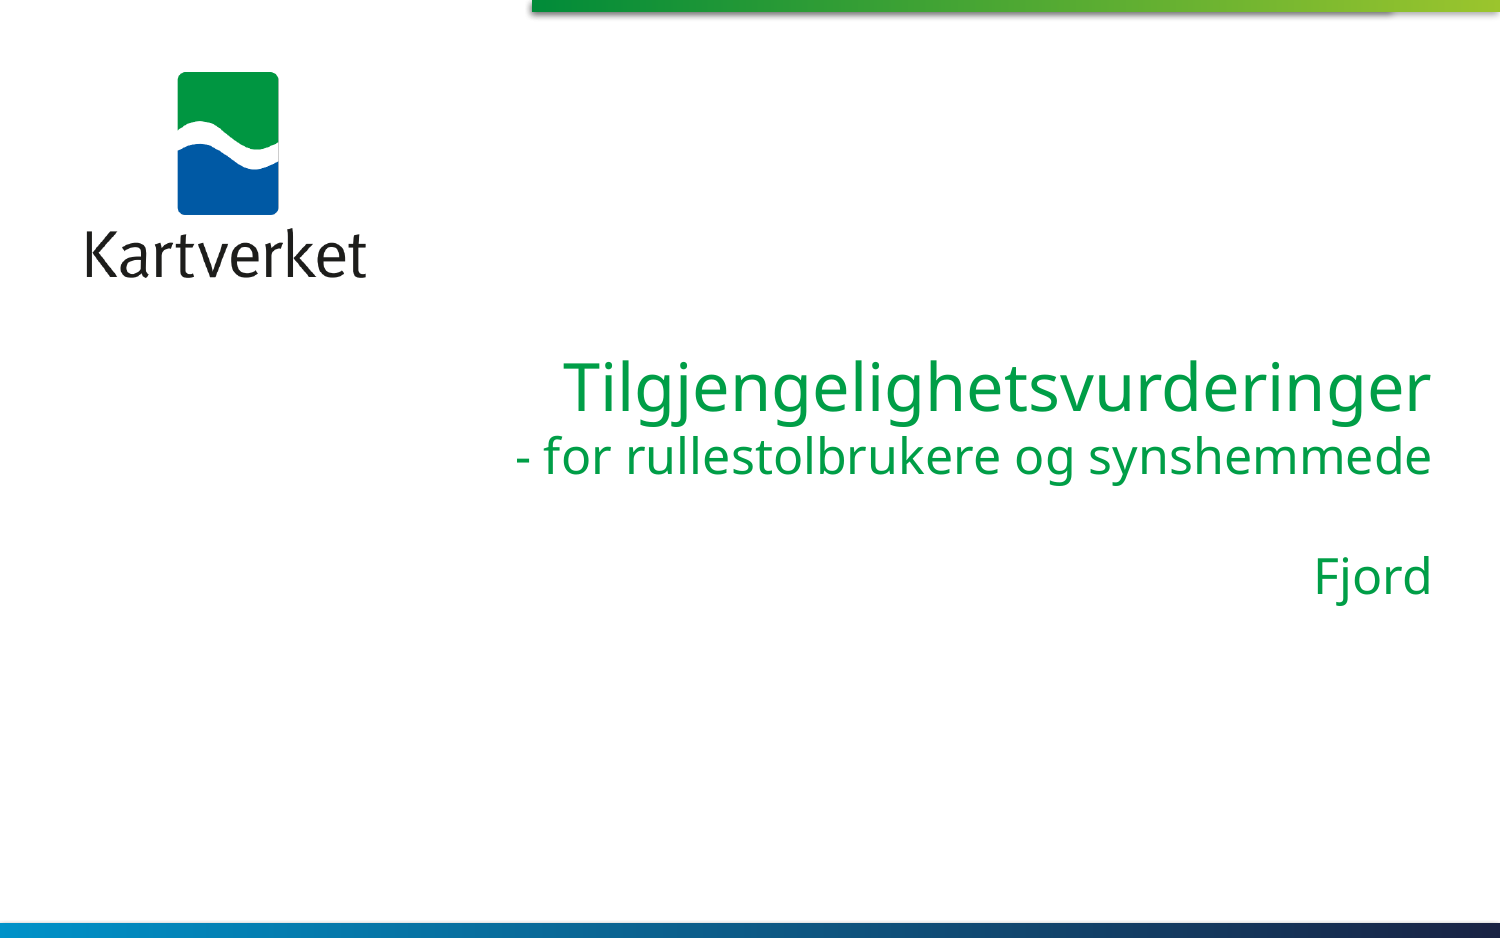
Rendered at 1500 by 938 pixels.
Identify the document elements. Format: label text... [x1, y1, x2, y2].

text_box Tilgjengelighetsvurderinger - for rullestolbrukere og synshemmede Fjord [66, 337, 1449, 613]
